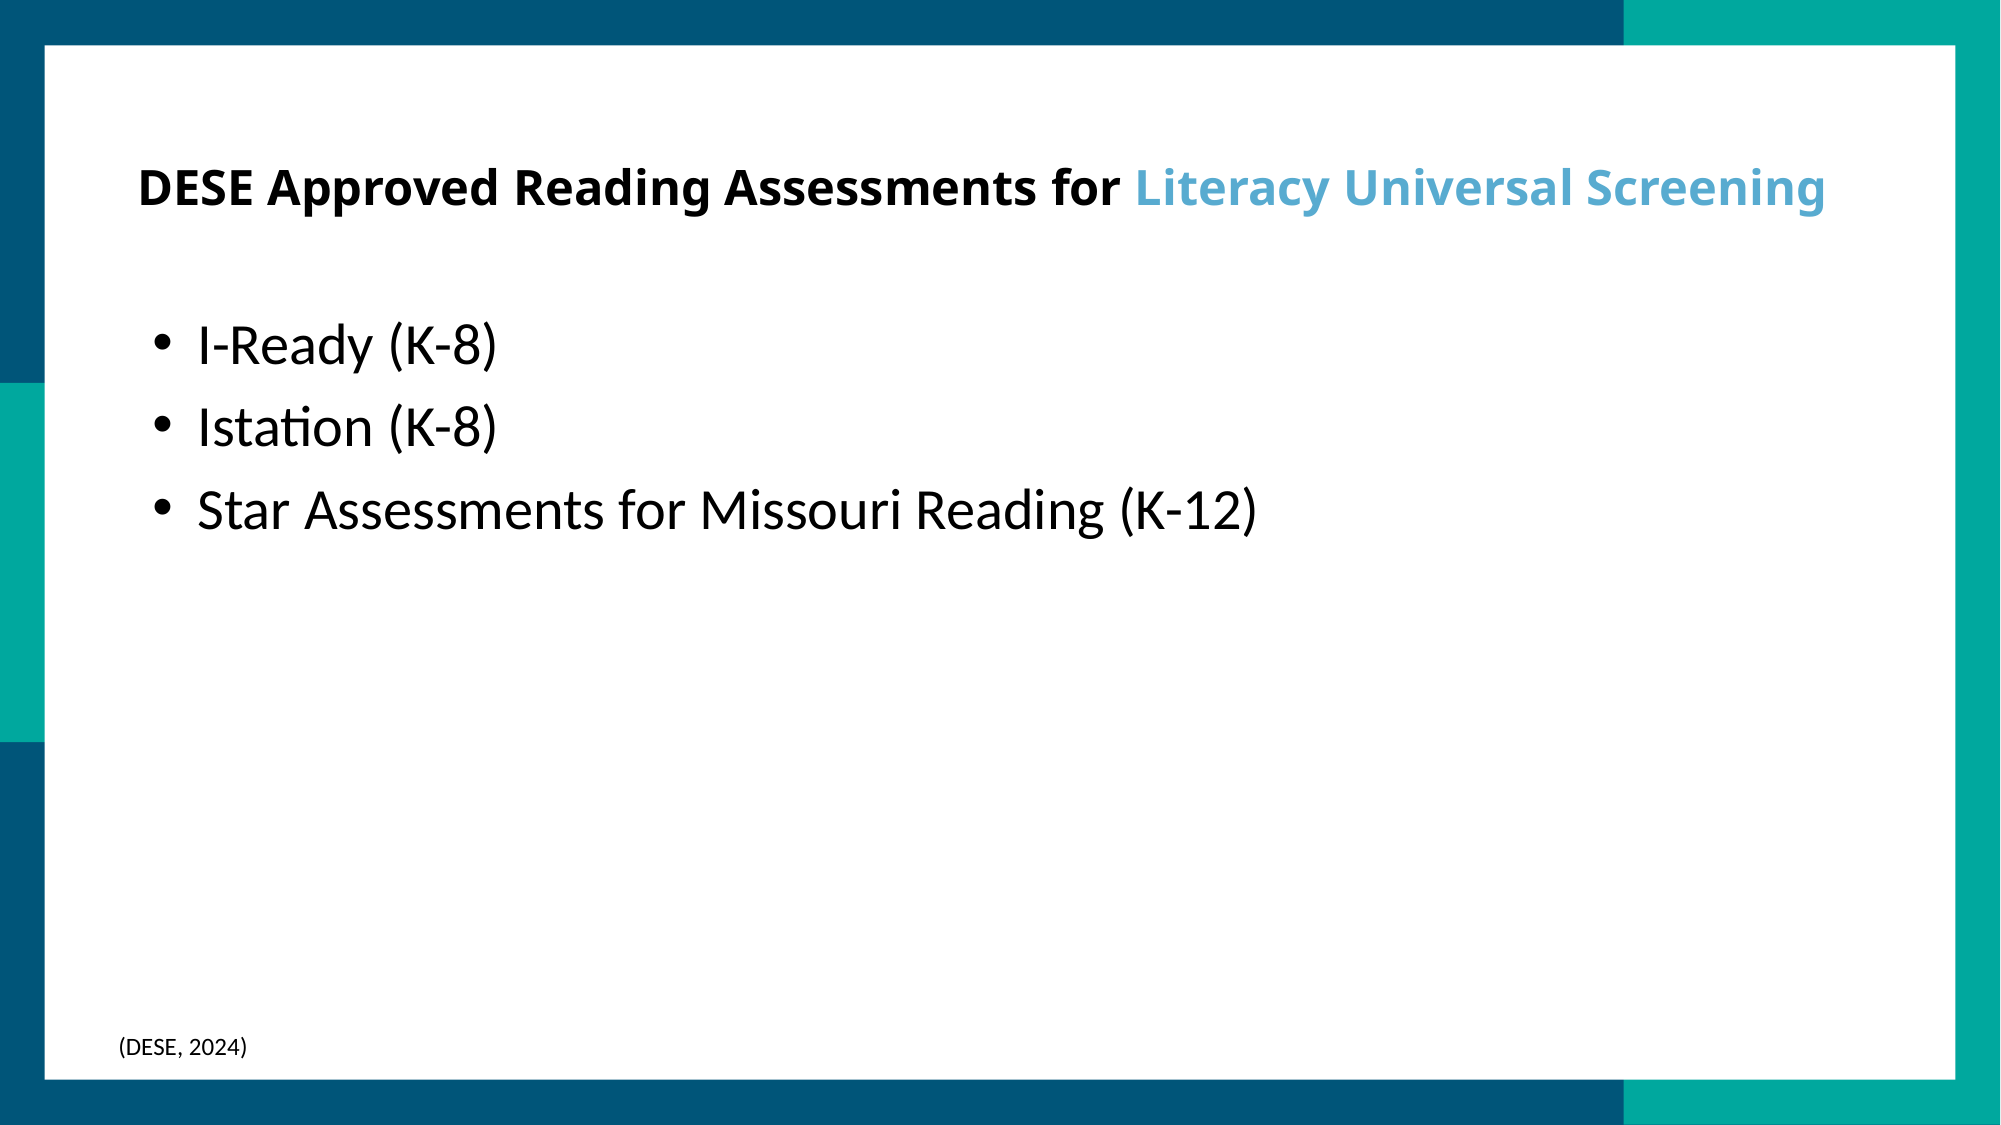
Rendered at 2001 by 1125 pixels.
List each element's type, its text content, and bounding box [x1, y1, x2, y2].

title DESE Approved Reading Assessments for Literacy Universal Screening [137, 148, 1863, 283]
list I-Ready (K-8) Istation (K-8) Star Assessments for Missouri Reading (K-12) [137, 306, 1863, 1019]
text_box (DESE, 2024) [98, 1020, 1863, 1070]
